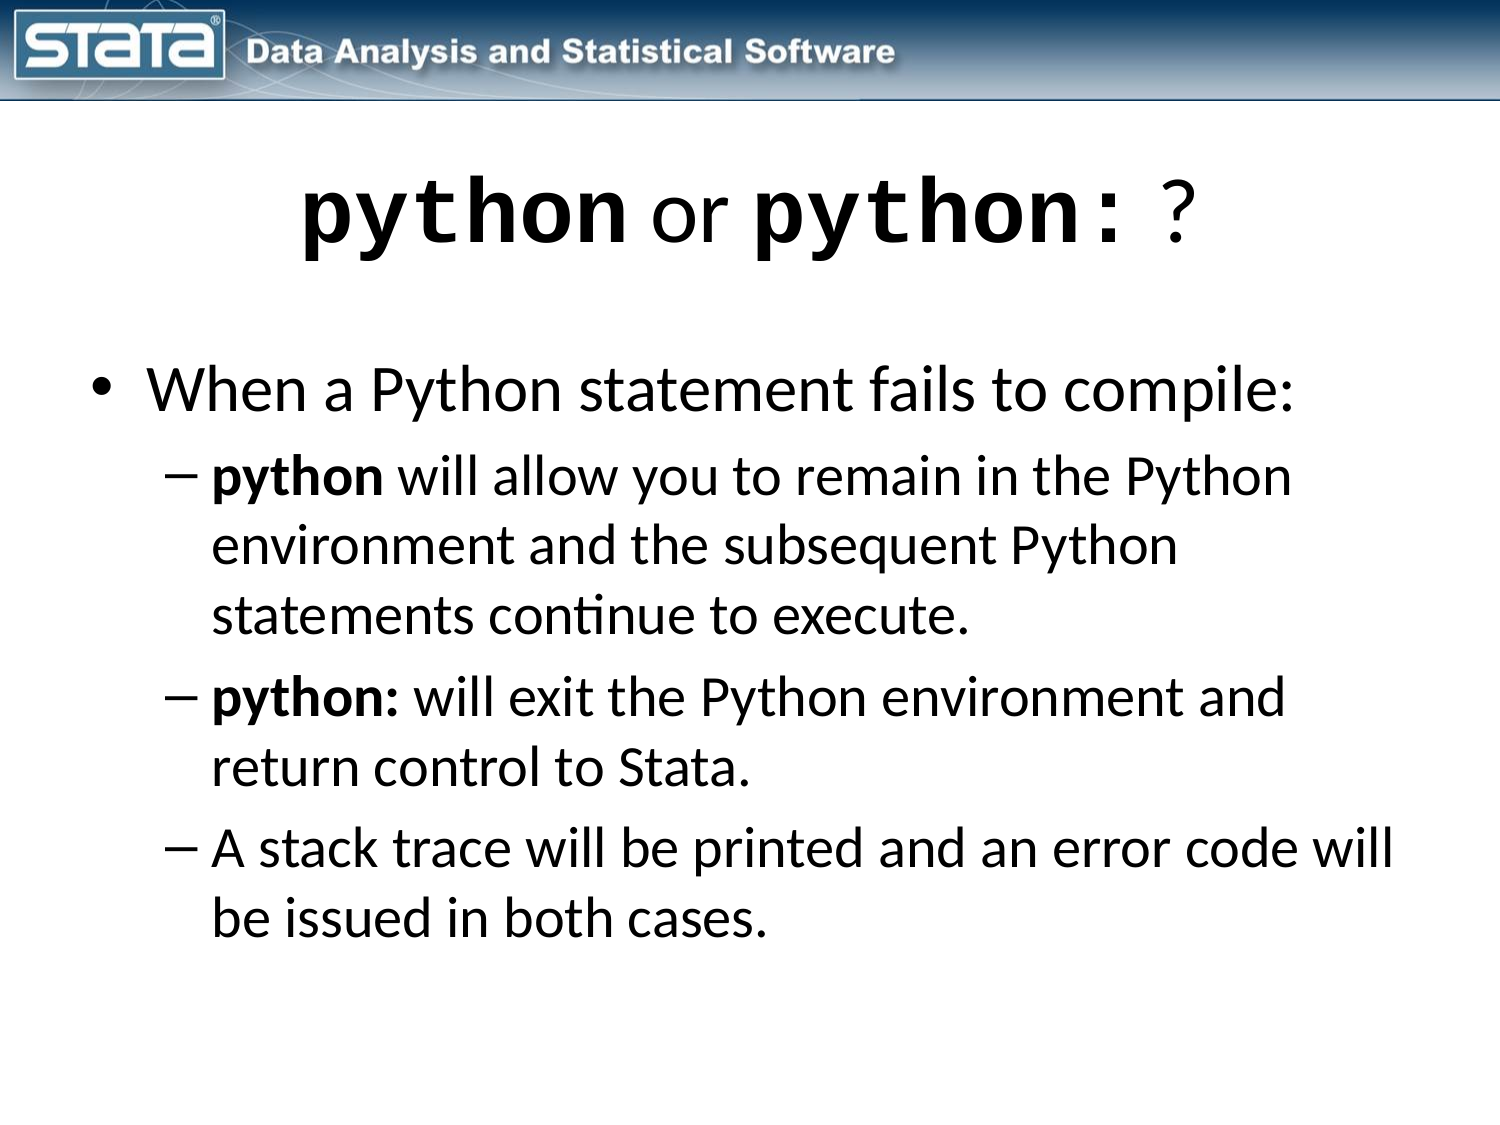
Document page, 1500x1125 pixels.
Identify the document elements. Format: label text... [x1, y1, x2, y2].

title python or python: ? [75, 125, 1425, 288]
picture [0, 0, 1500, 101]
list When a Python statement fails to compile: python will allow you to remain in the Python environment and the subsequent Python statements continue to execute. python: will exit the Python environment and return control to Stata. A stack trace will be printed and an error code will be issued in both cases. [75, 337, 1425, 1005]
